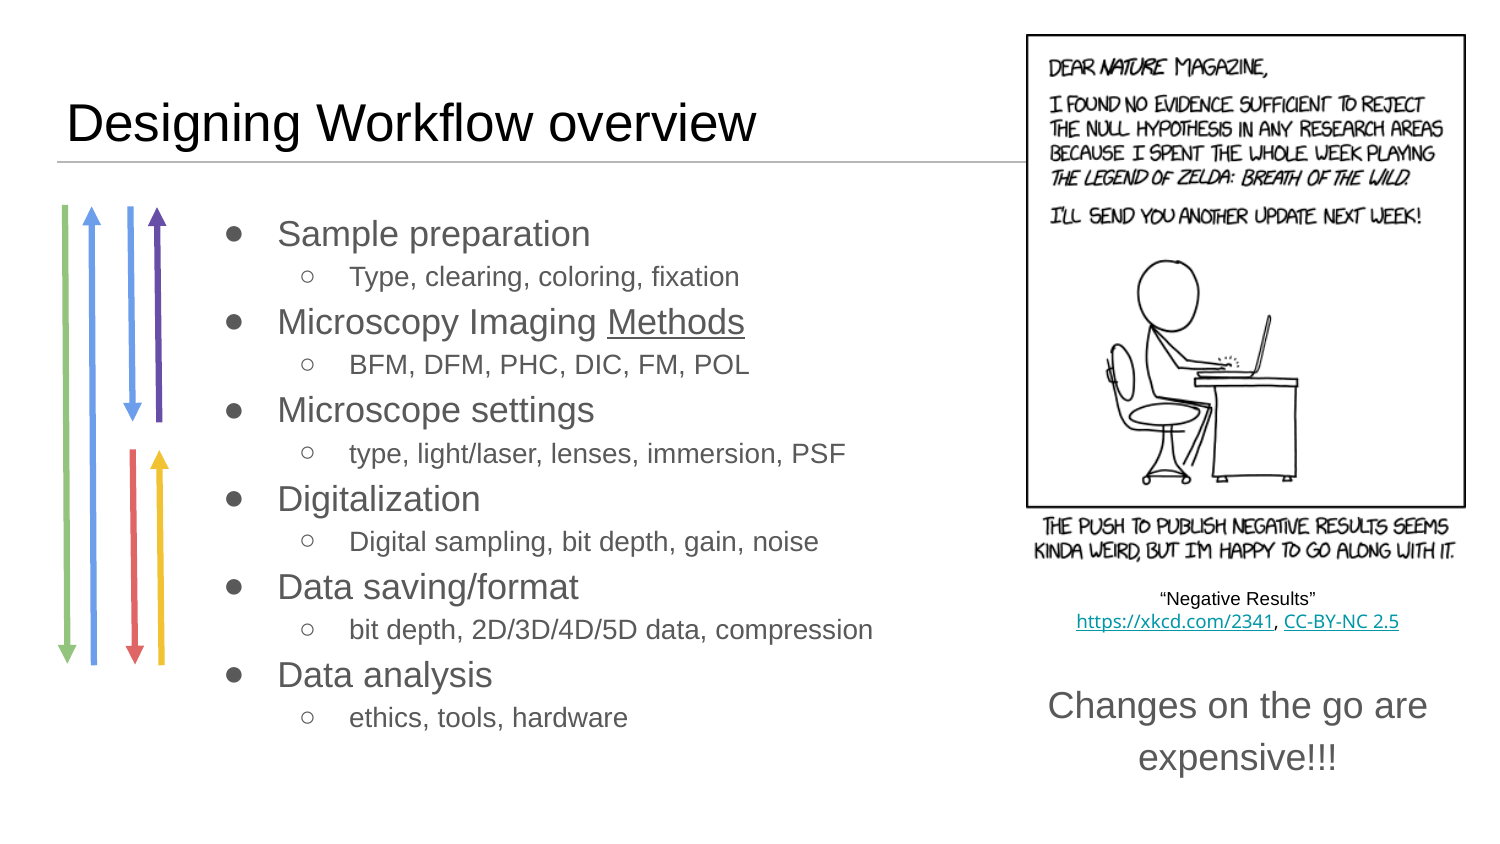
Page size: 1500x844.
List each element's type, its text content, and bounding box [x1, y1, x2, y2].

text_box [156, 206, 160, 423]
list Changes on the go are expensive!!! [1026, 659, 1449, 844]
list Sample preparation Type, clearing, coloring, fixation Microscopy Imaging Methods BFM, DFM, PHC, DIC, FM, POL Microscope settings type, light/laser, lenses, immersion, PSF Digitalization Digital sampling, bit depth, gain, noise Data saving/format bit depth, 2D/3D/4D/5D data, compression Data analysis ethics, tools, hardware [190, 189, 1449, 750]
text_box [64, 204, 68, 664]
list “Negative Results” https://xkcd.com/2341, CC-BY-NC 2.5 [1026, 575, 1449, 654]
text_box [132, 449, 136, 665]
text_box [91, 206, 95, 666]
title Designing Workflow overview [51, 72, 1021, 167]
picture [1026, 34, 1466, 567]
